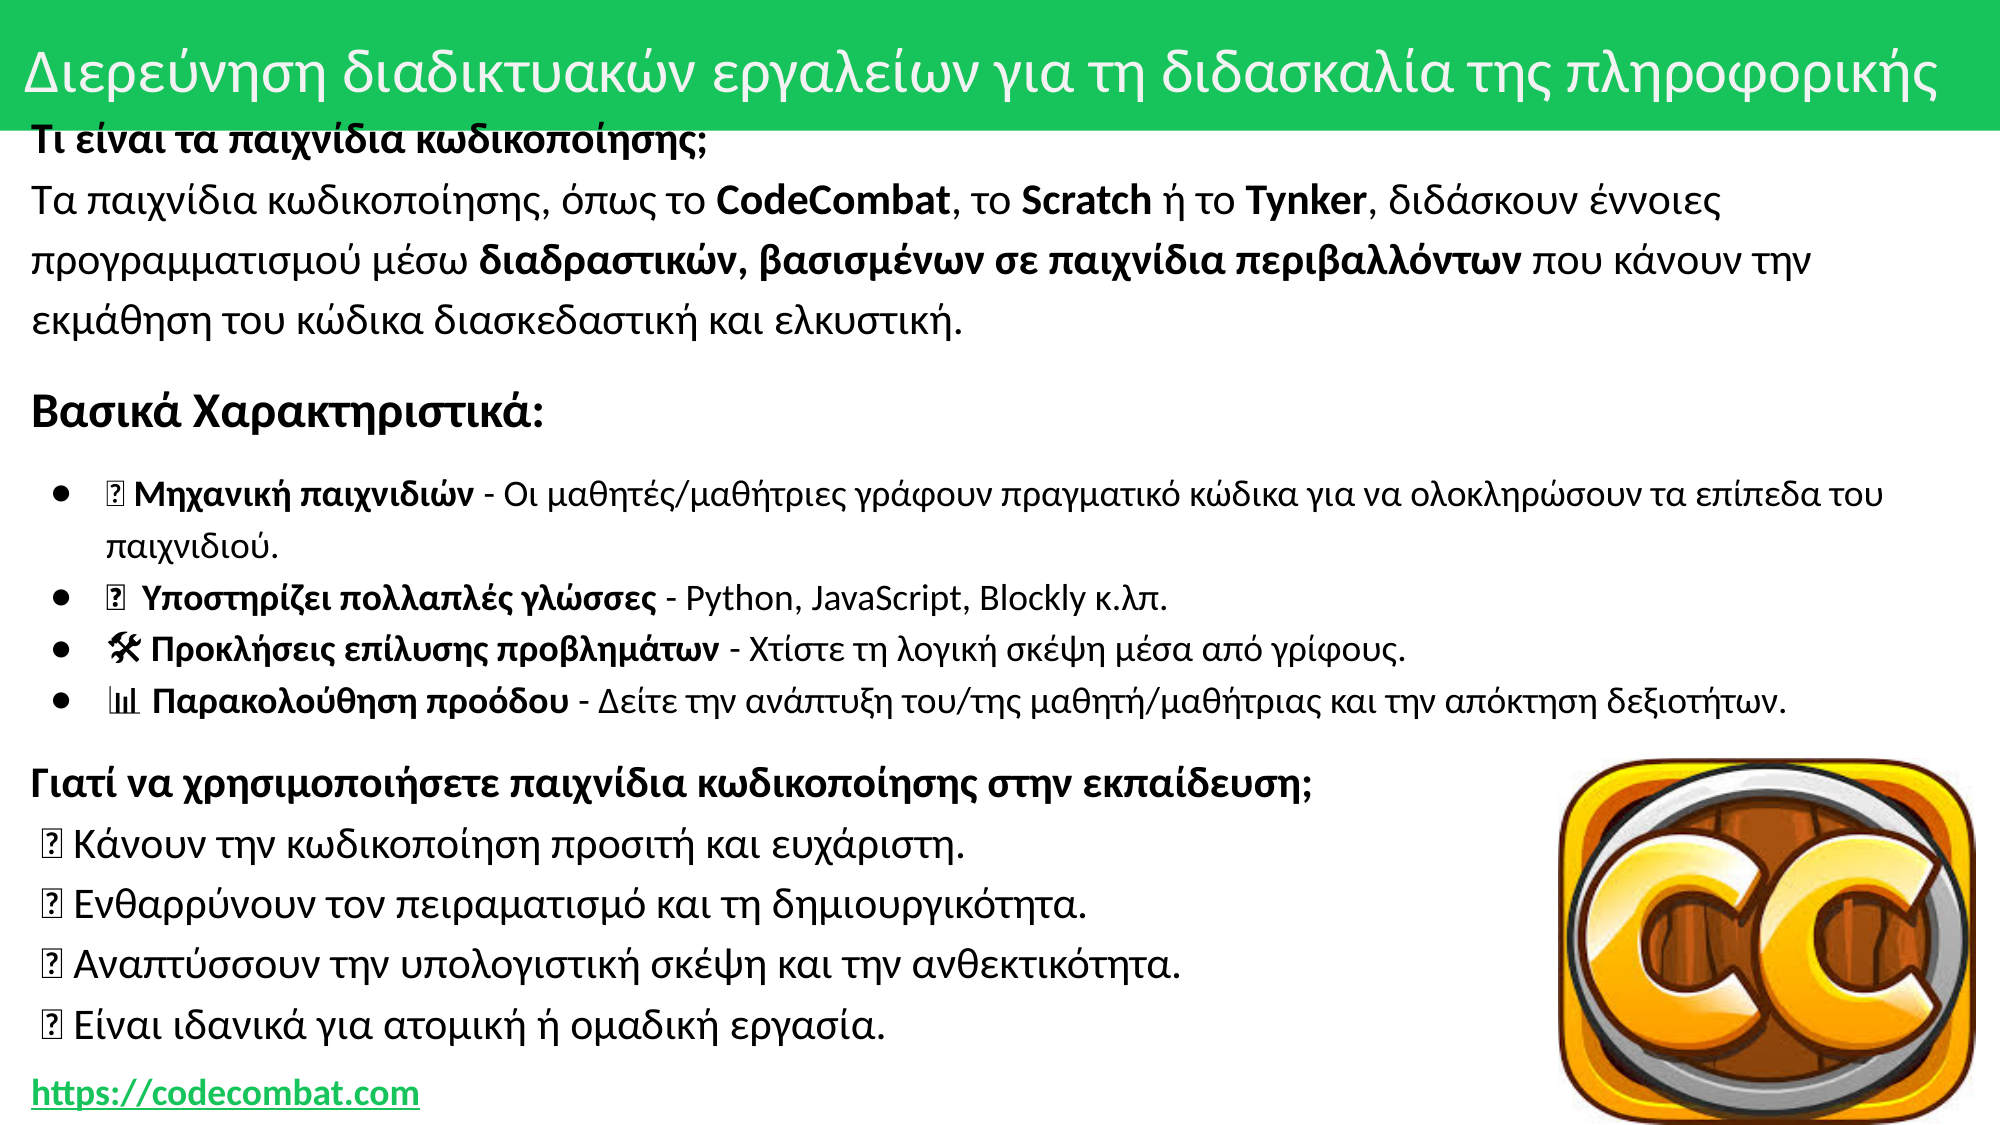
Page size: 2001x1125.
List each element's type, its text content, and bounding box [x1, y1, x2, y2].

title Διερεύνηση διαδικτυακών εργαλείων για τη διδασκαλία της πληροφορικής [16, 13, 1976, 94]
picture [1558, 758, 1976, 1125]
list Τι είναι τα παιχνίδια κωδικοποίησης; Τα παιχνίδια κωδικοποίησης, όπως το CodeCombat, το Scratch ή το Tynker, διδάσκουν έννοιες προγραμματισμού μέσω διαδραστικών, βασισμένων σε παιχνίδια περιβαλλόντων που κάνουν την εκμάθηση του κώδικα διασκεδαστική και ελκυστική. Βασικά Χαρακτηριστικά: 👾 Μηχανική παιχνιδιών - Οι μαθητές/μαθήτριες γράφουν πραγματικό κώδικα για να ολοκληρώσουν τα επίπεδα του παιχνιδιού. 🧠 Υποστηρίζει πολλαπλές γλώσσες - Python, JavaScript, Blockly κ.λπ. 🛠️ Προκλήσεις επίλυσης προβλημάτων - Χτίστε τη λογική σκέψη μέσα από γρίφους. 📊 Παρακολούθηση προόδου - Δείτε την ανάπτυξη του/της μαθητή/μαθήτριας και την απόκτηση δεξιοτήτων. Γιατί να χρησιμοποιήσετε παιχνίδια κωδικοποίησης στην εκπαίδευση; ✅ Κάνουν την κωδικοποίηση προσιτή και ευχάριστη. ✅ Ενθαρρύνουν τον πειραματισμό και τη δημιουργικότητα. ✅ Αναπτύσσουν την υπολογιστική σκέψη και την ανθεκτικότητα. ✅ Είναι ιδανικά για ατομική ή ομαδική εργασία. https://codecombat.com [16, 94, 1976, 1058]
